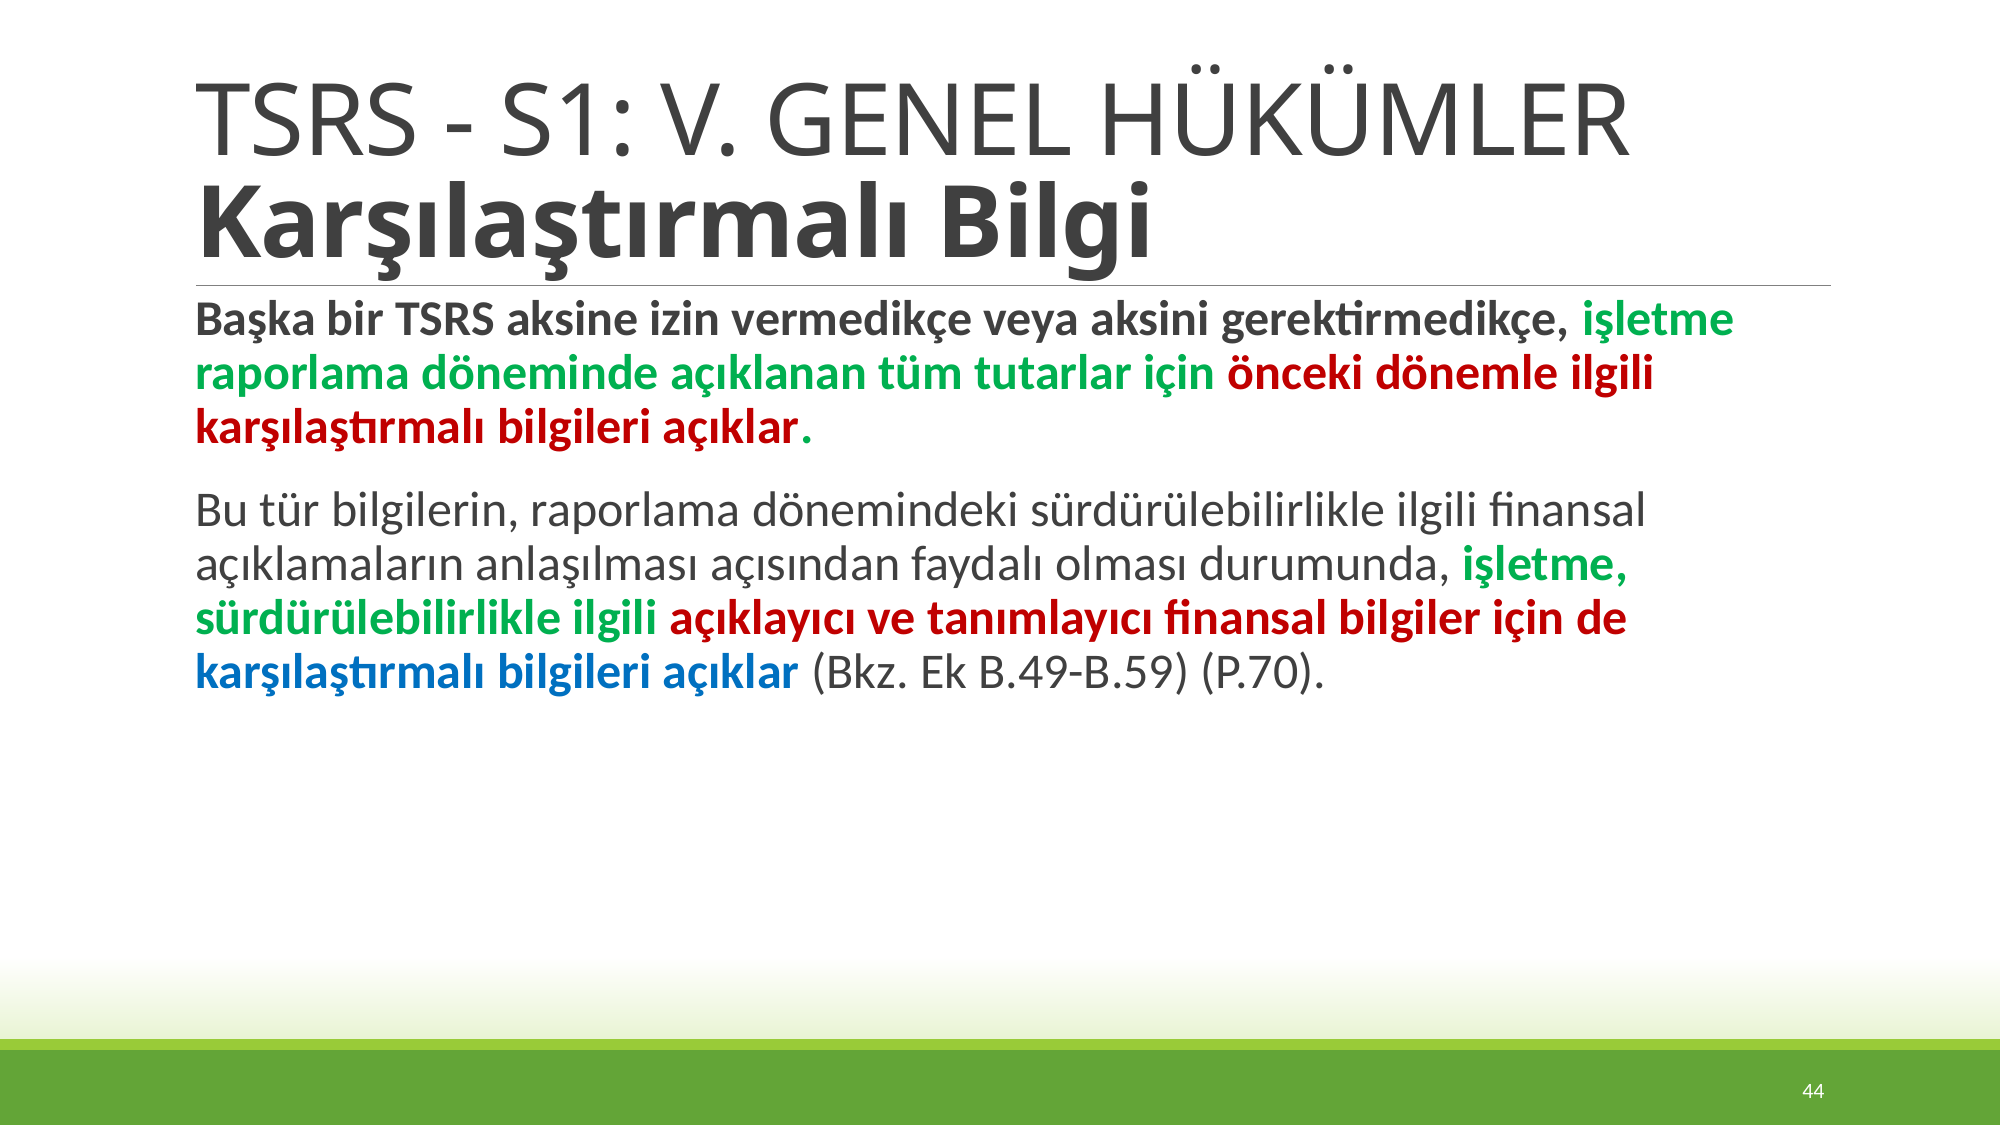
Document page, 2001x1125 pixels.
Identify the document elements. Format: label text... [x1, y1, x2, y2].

slide_number 44 [1624, 1059, 1840, 1120]
title TSRS - S1: V. GENEL HÜKÜMLER Karşılaştırmalı Bilgi [180, 47, 1830, 284]
list Başka bir TSRS aksine izin vermedikçe veya aksini gerektirmedikçe, işletme raporlama döneminde açıklanan tüm tutarlar için önceki dönemle ilgili karşılaştırmalı bilgileri açıklar. Bu tür bilgilerin, raporlama dönemindeki sürdürülebilirlikle ilgili finansal açıklamaların anlaşılması açısından faydalı olması durumunda, işletme, sürdürülebilirlikle ilgili açıklayıcı ve tanımlayıcı finansal bilgiler için de karşılaştırmalı bilgileri açıklar (Bkz. Ek B.49-B.59) (P.70). [180, 284, 1879, 1015]
